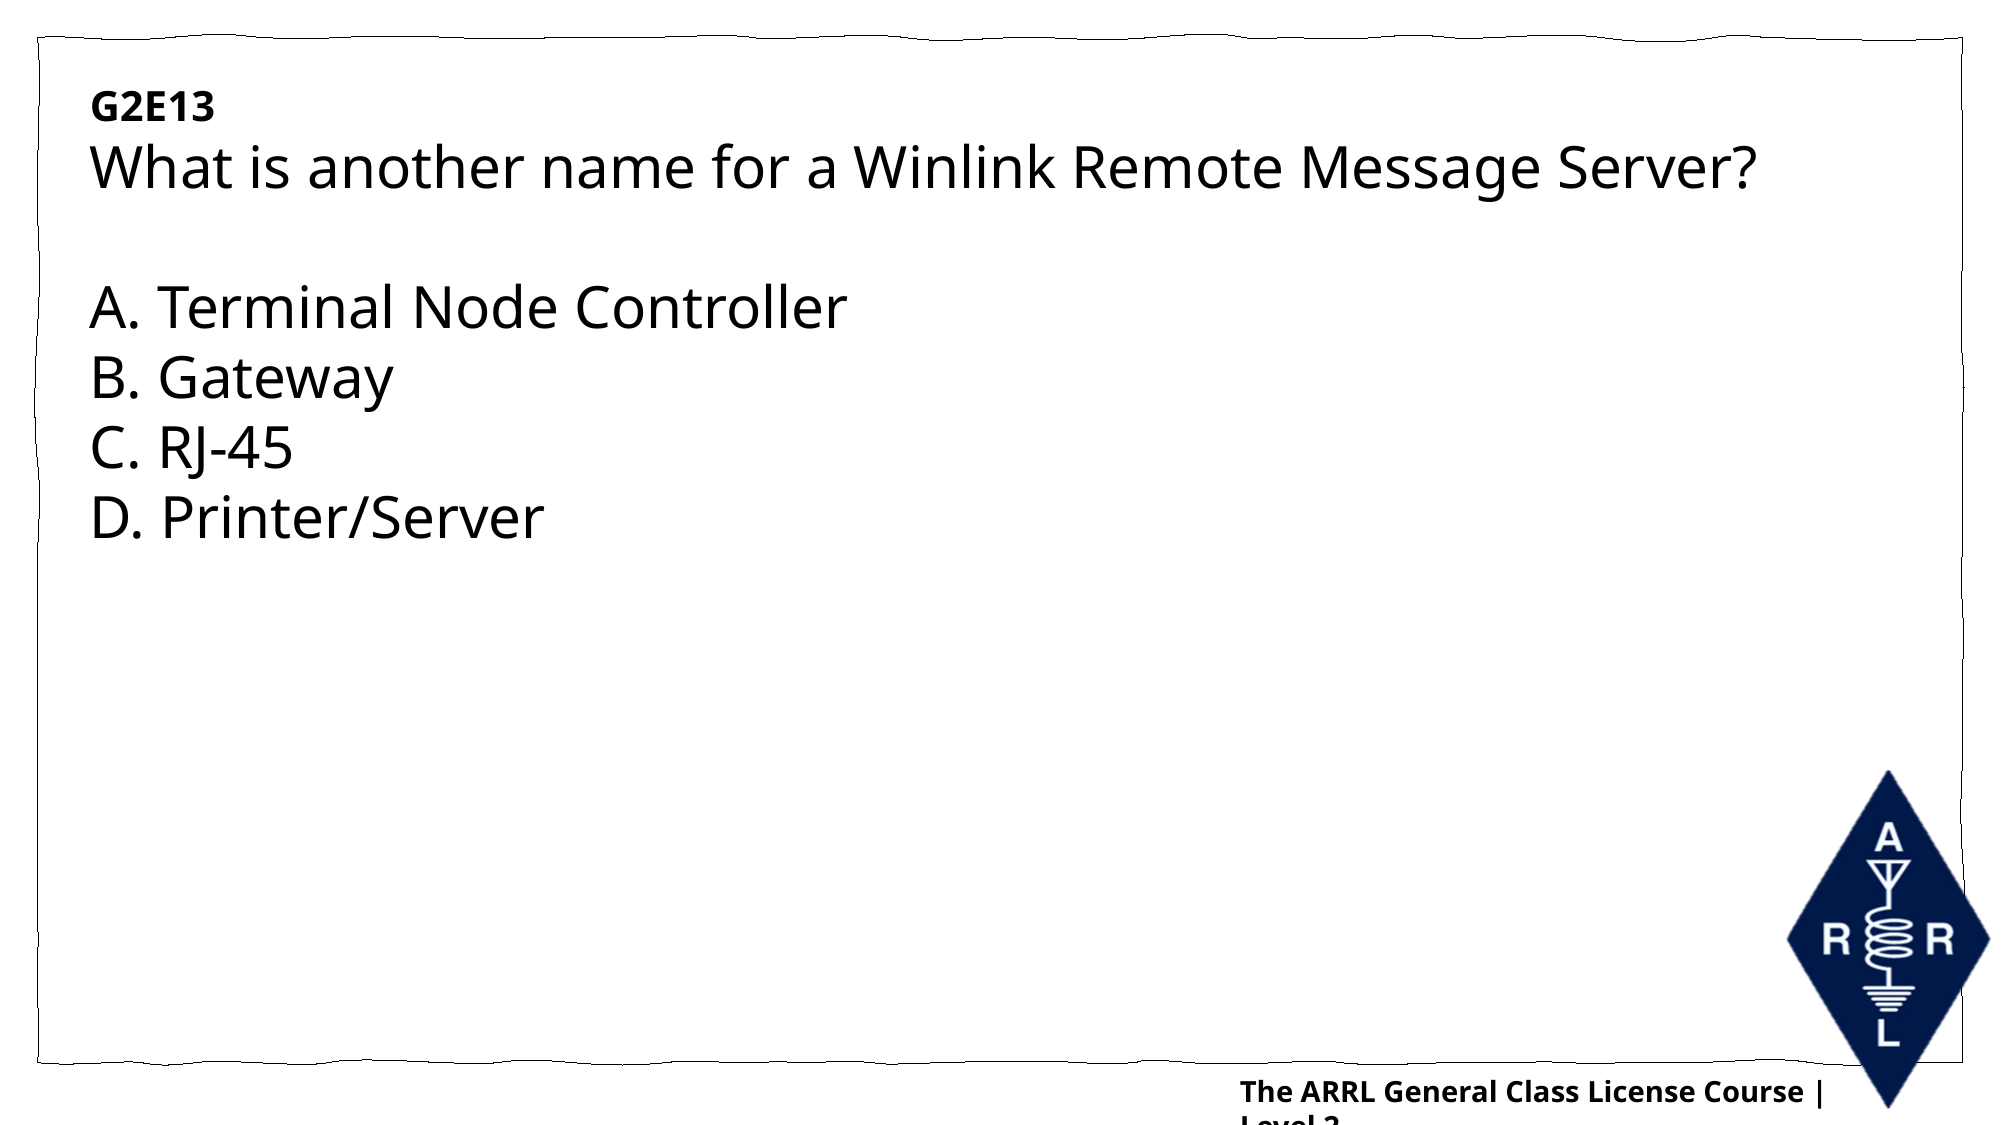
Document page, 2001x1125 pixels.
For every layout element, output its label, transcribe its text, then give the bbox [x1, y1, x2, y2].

text_box G2E13 What is another name for a Winlink Remote Message Server? A. Terminal Node Controller B. Gateway C. RJ-45 D. Printer/Server [75, 72, 1850, 558]
picture [1773, 752, 1999, 1125]
